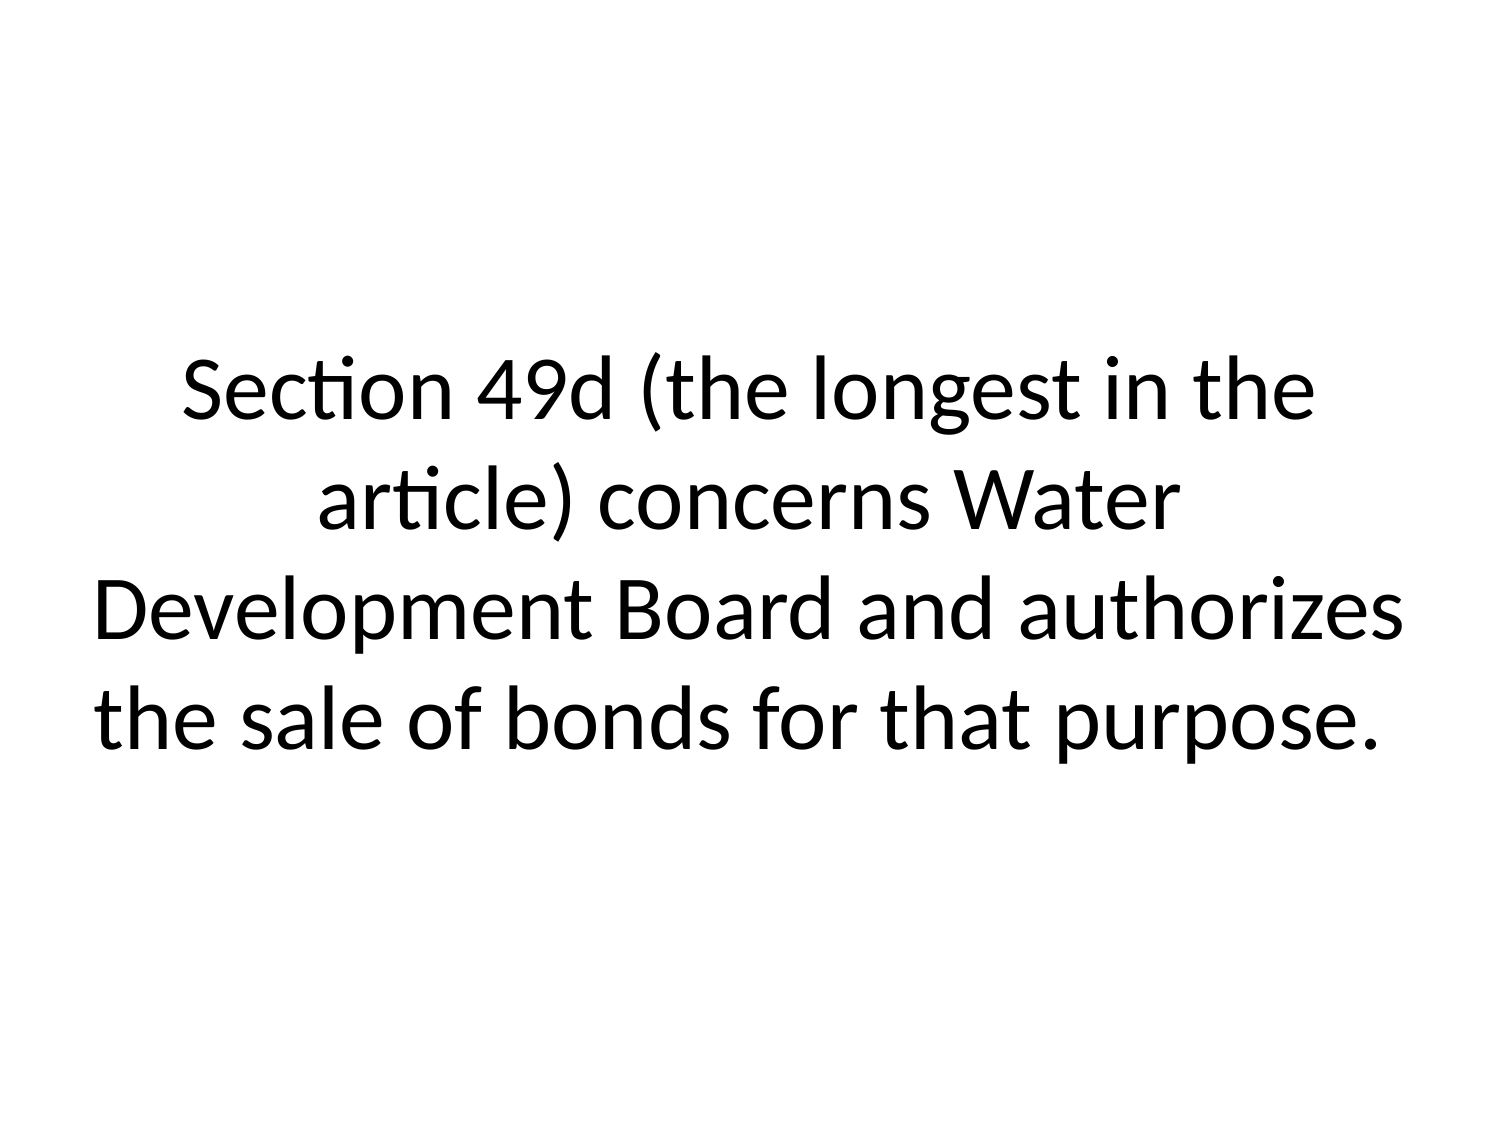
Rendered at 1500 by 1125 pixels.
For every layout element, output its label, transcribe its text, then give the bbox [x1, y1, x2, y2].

title Section 49d (the longest in the article) concerns Water Development Board and authorizes the sale of bonds for that purpose. [75, 45, 1425, 1050]
